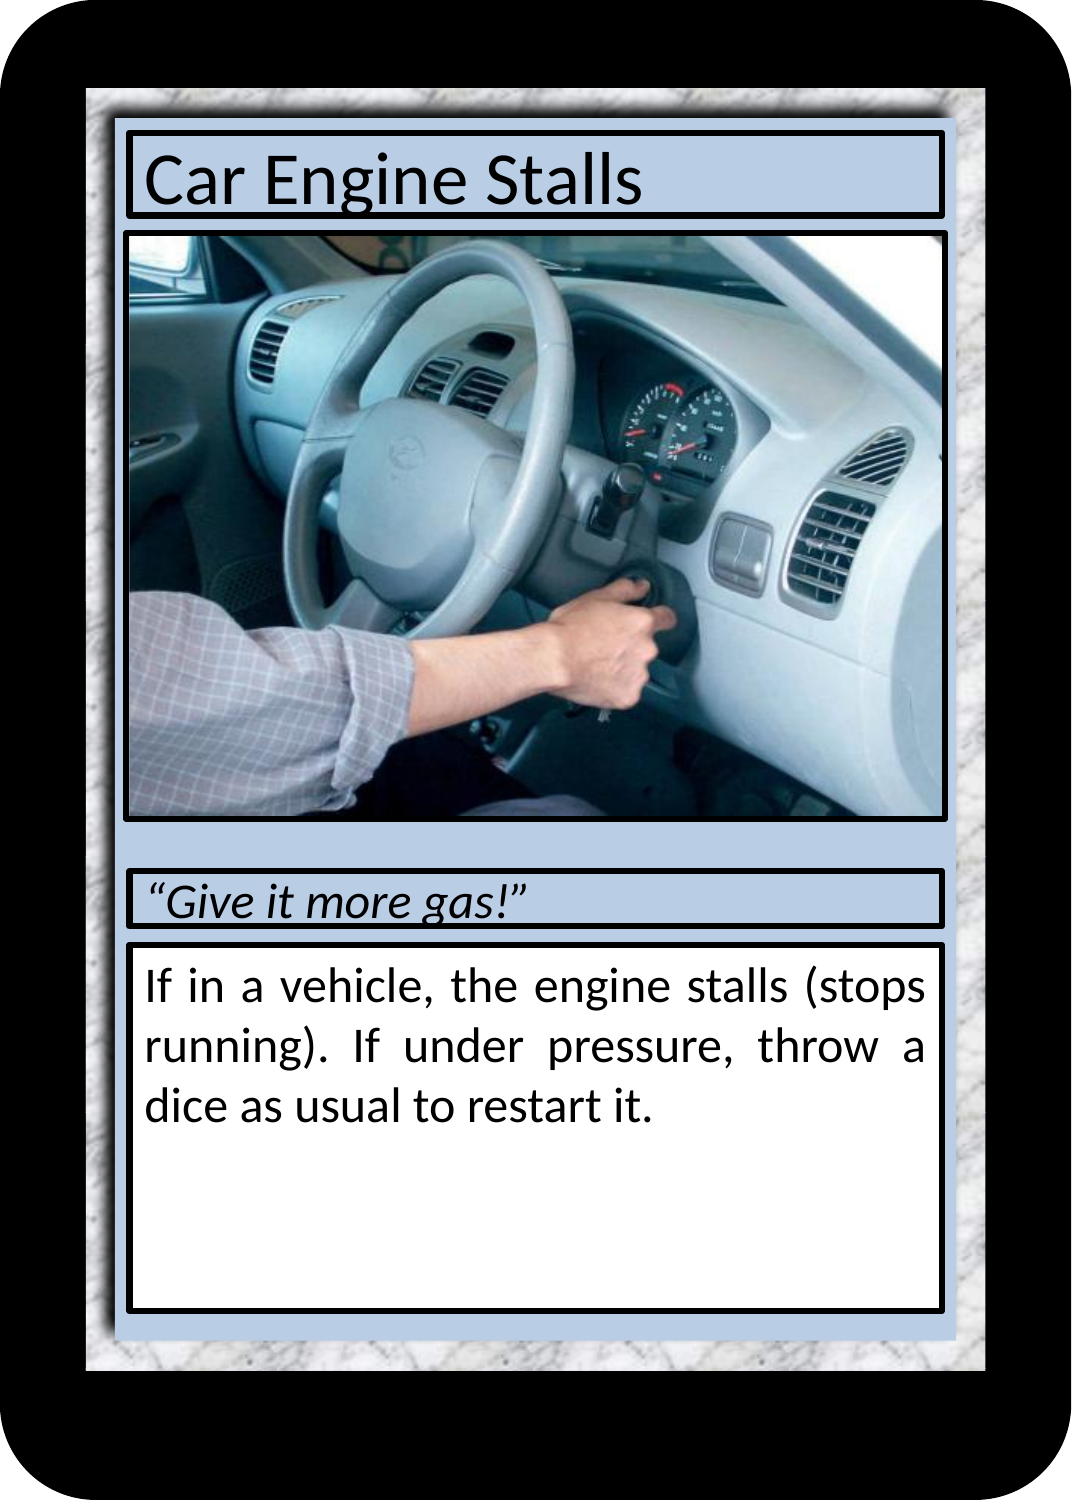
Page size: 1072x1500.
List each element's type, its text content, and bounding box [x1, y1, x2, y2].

list If in a vehicle, the engine stalls (stops running). If under pressure, throw a dice as usual to restart it. [126, 942, 945, 1314]
list “Give it more gas!” [126, 868, 945, 929]
title Car Engine Stalls [126, 130, 945, 219]
picture [85, 88, 986, 1371]
